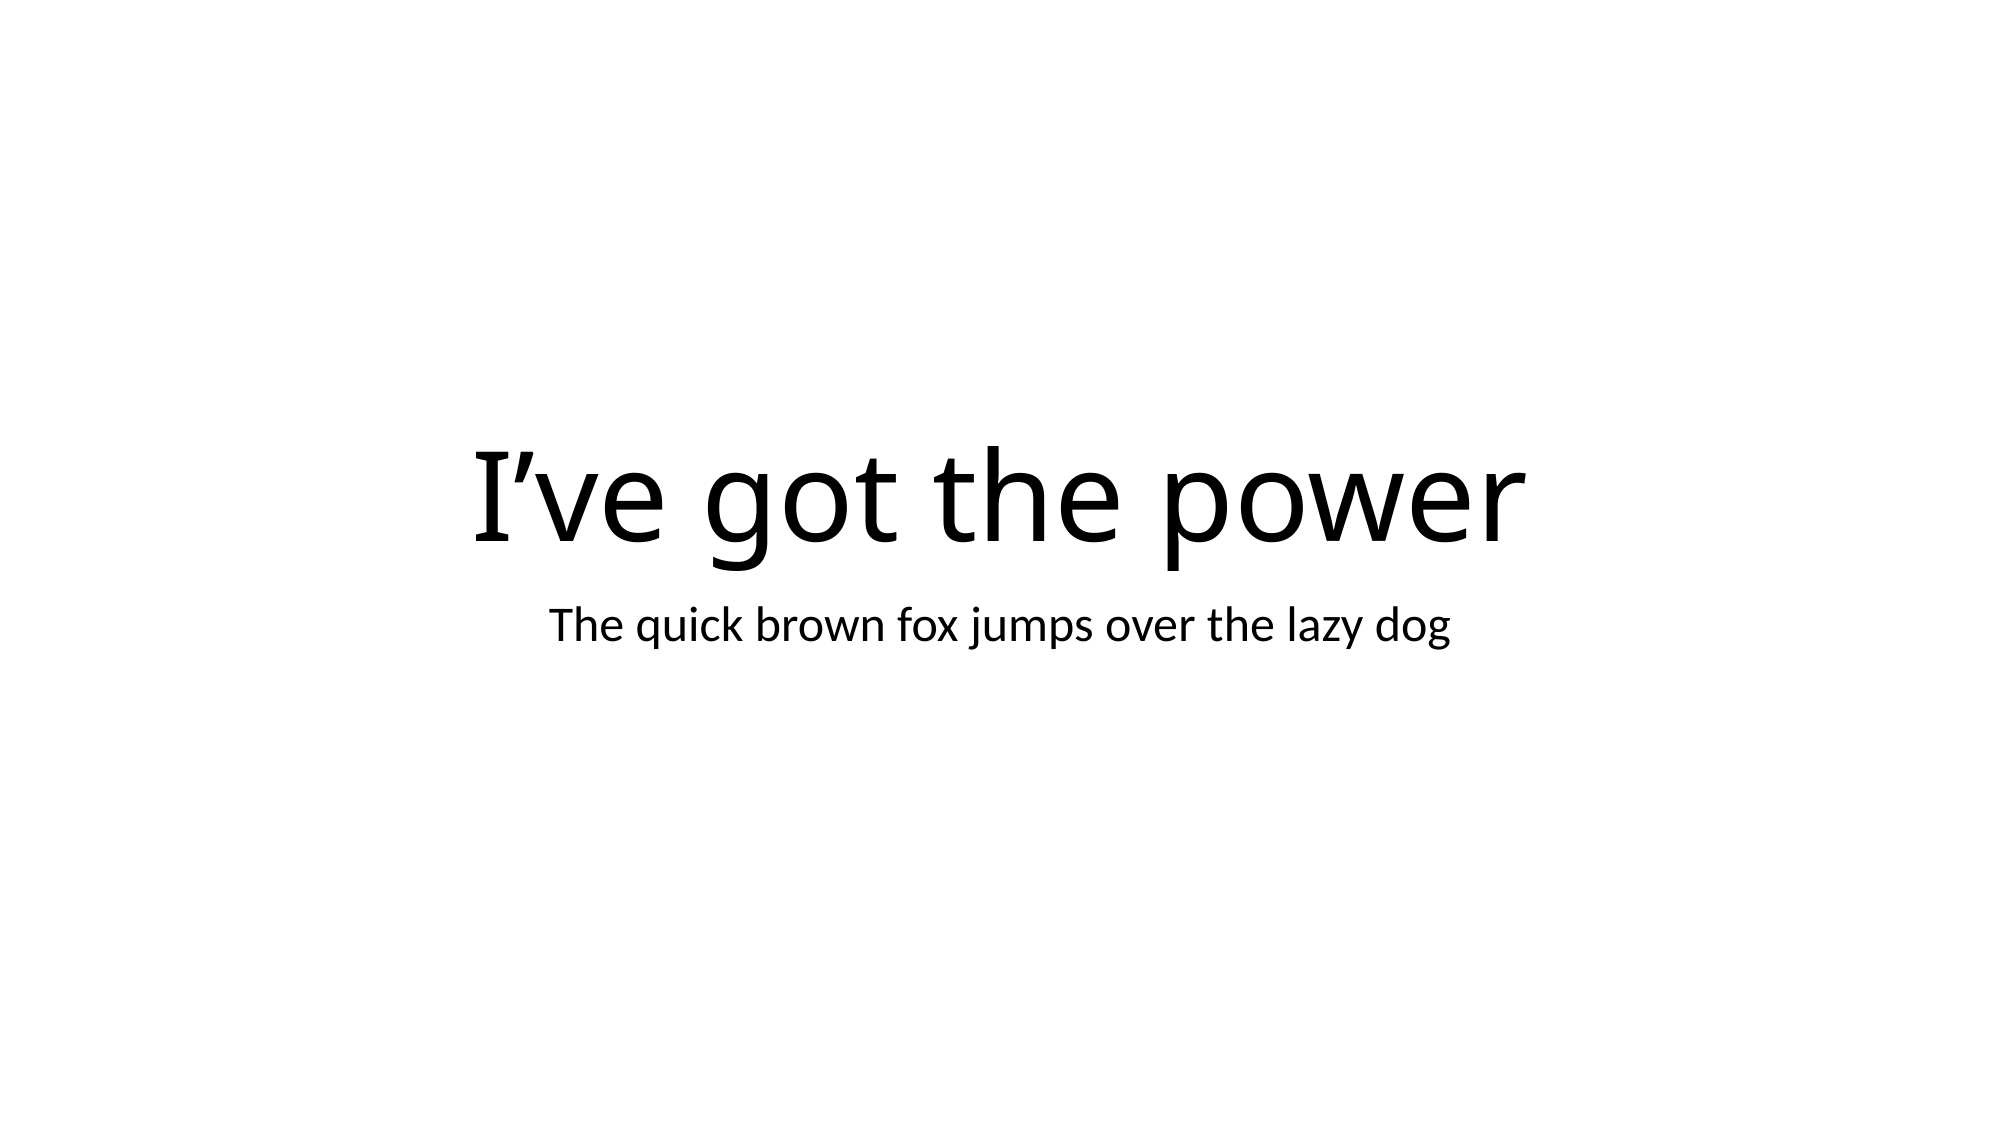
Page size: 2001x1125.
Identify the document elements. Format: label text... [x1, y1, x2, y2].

subtitle The quick brown fox jumps over the lazy dog [249, 590, 1750, 863]
title I’ve got the power [249, 184, 1750, 576]
